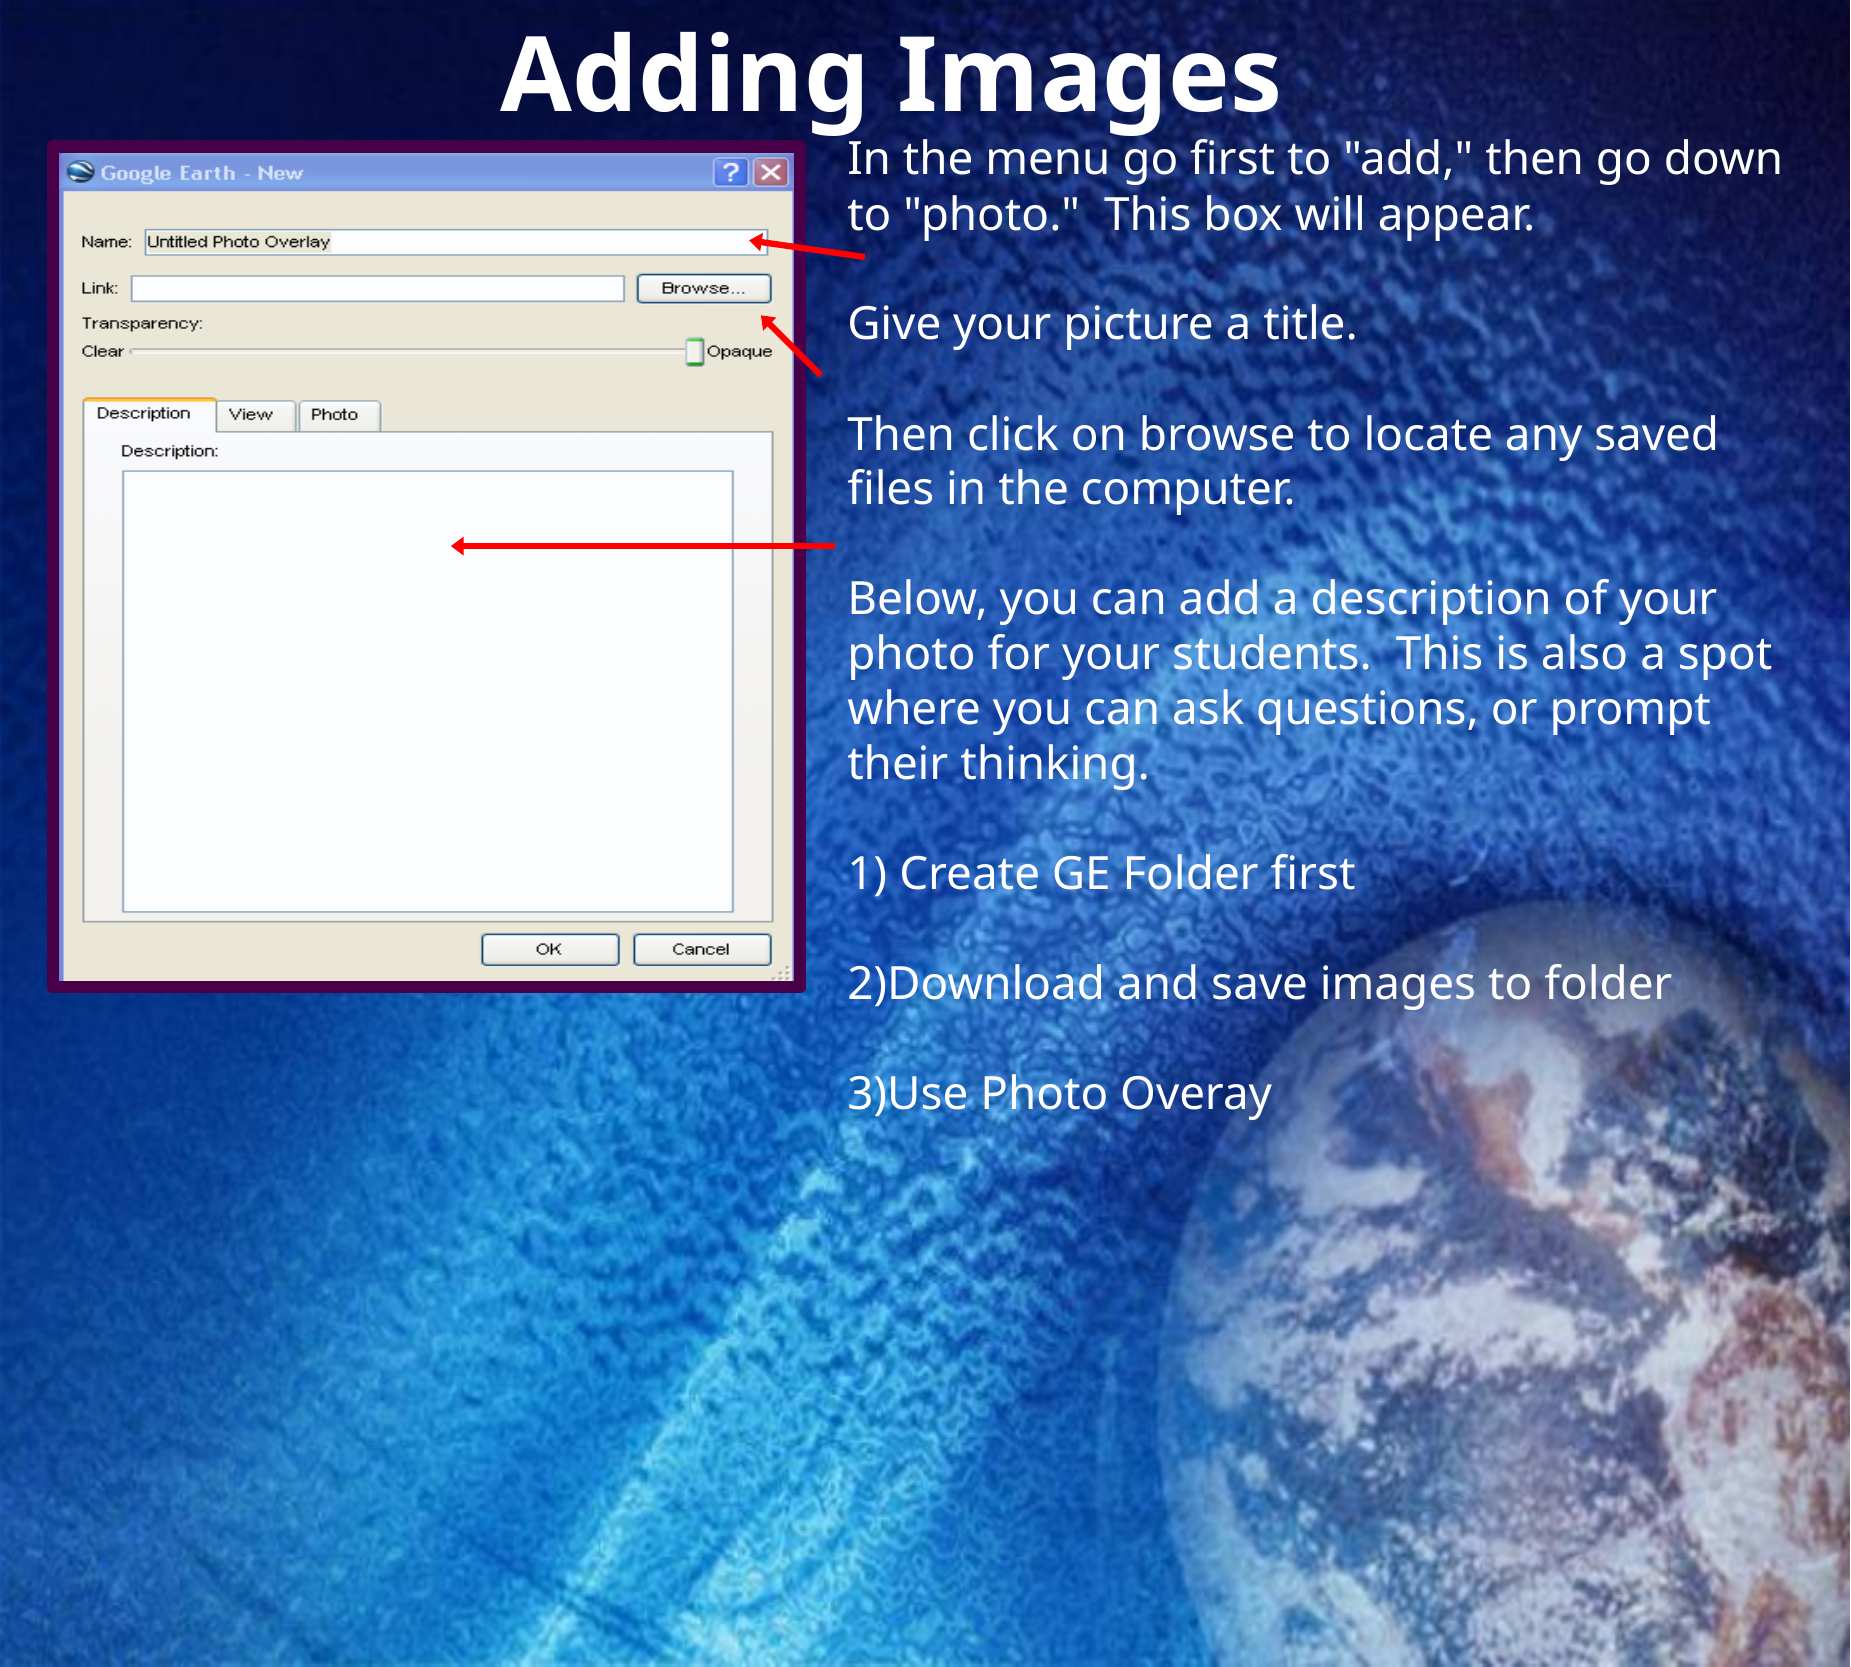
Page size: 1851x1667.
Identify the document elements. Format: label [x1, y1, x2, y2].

text_box [760, 315, 821, 376]
text_box [748, 240, 866, 258]
picture [0, 0, 1850, 1667]
